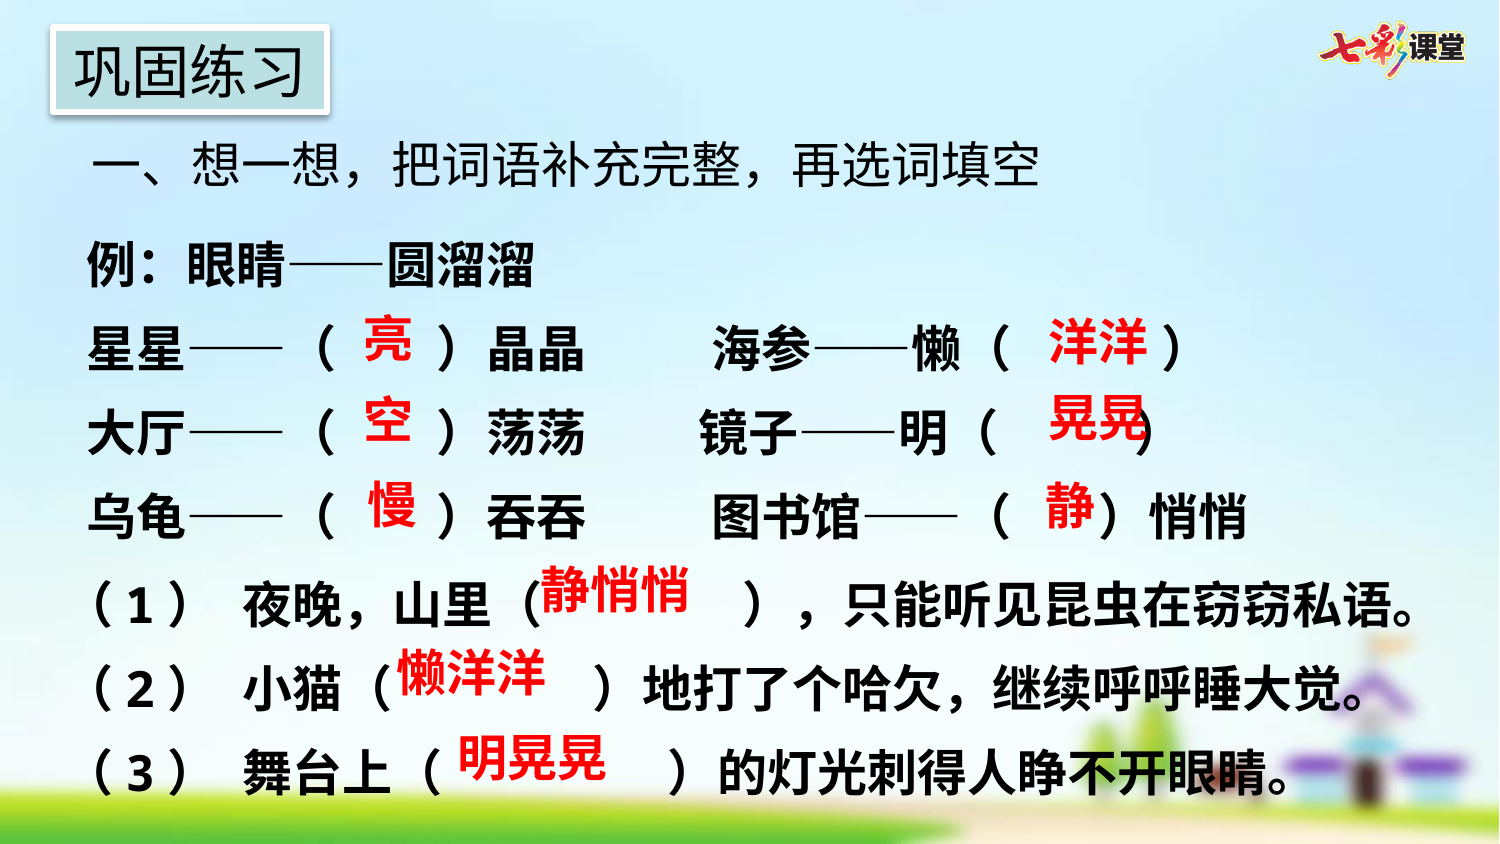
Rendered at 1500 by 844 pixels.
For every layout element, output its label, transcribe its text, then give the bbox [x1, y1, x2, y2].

text_box 慢 [353, 466, 472, 541]
text_box 洋洋 [1033, 302, 1282, 378]
picture [0, 0, 1499, 844]
text_box 空 [348, 381, 479, 457]
text_box 明晃晃 [442, 719, 650, 795]
text_box 晃晃 [1033, 379, 1211, 455]
text_box 一、想一想，把词语补充完整，再选词填空 [76, 126, 1443, 202]
text_box 巩固练习 [50, 24, 330, 115]
text_box 亮 [348, 300, 490, 376]
text_box 静悄悄 [525, 550, 774, 626]
text_box 例：眼睛——圆溜溜 星星——（ ）晶晶 海参——懒（ ） 大厅——（ ）荡荡 镜子——明（ ） 乌龟——（ ）吞吞 图书馆——（ ）悄悄 [72, 201, 1466, 541]
text_box 懒洋洋 [381, 634, 642, 710]
text_box 静 [1031, 466, 1120, 541]
text_box （1） 夜晚，山里（ ），只能听见昆虫在窃窃私语。 （2） 小猫（ ）地打了个哈欠，继续呼呼睡大觉。 （3） 舞台上（ ）的灯光刺得人睁不开眼睛。 [48, 541, 1483, 809]
